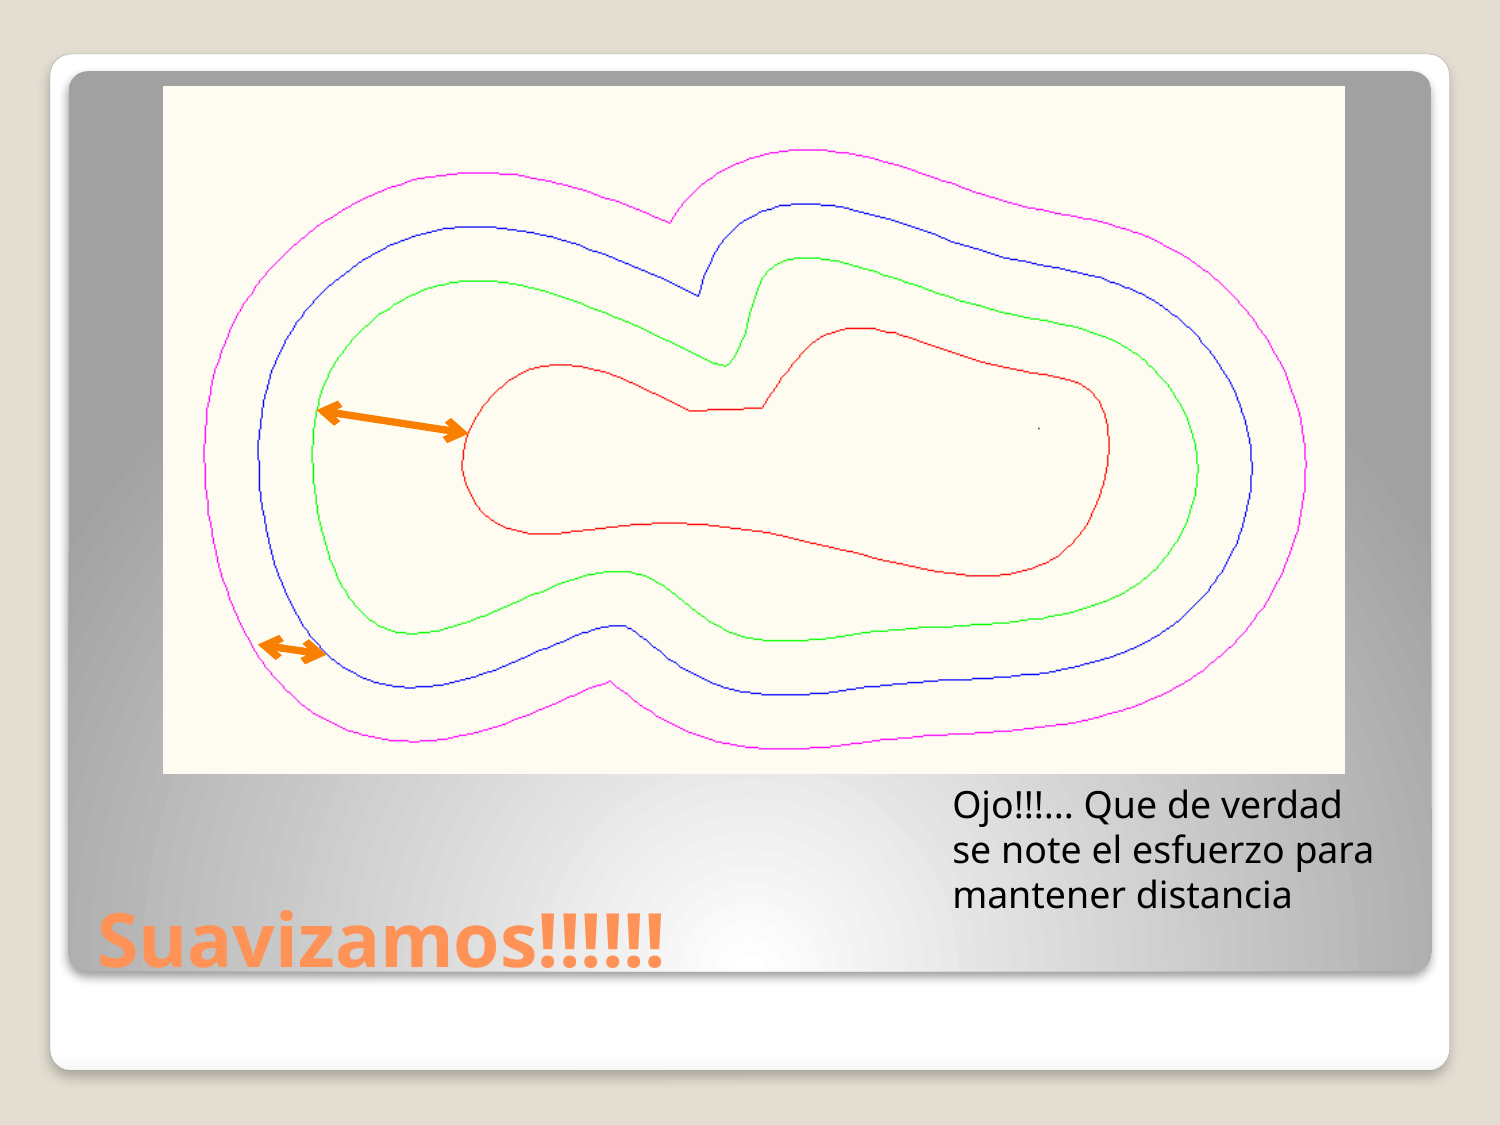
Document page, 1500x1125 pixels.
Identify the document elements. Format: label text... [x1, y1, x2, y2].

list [162, 86, 1345, 775]
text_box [316, 409, 469, 434]
text_box Ojo!!!... Que de verdad se note el esfuerzo para mantener distancia [937, 773, 1395, 924]
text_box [257, 644, 327, 655]
title Suavizamos!!!!!! [82, 817, 1425, 990]
